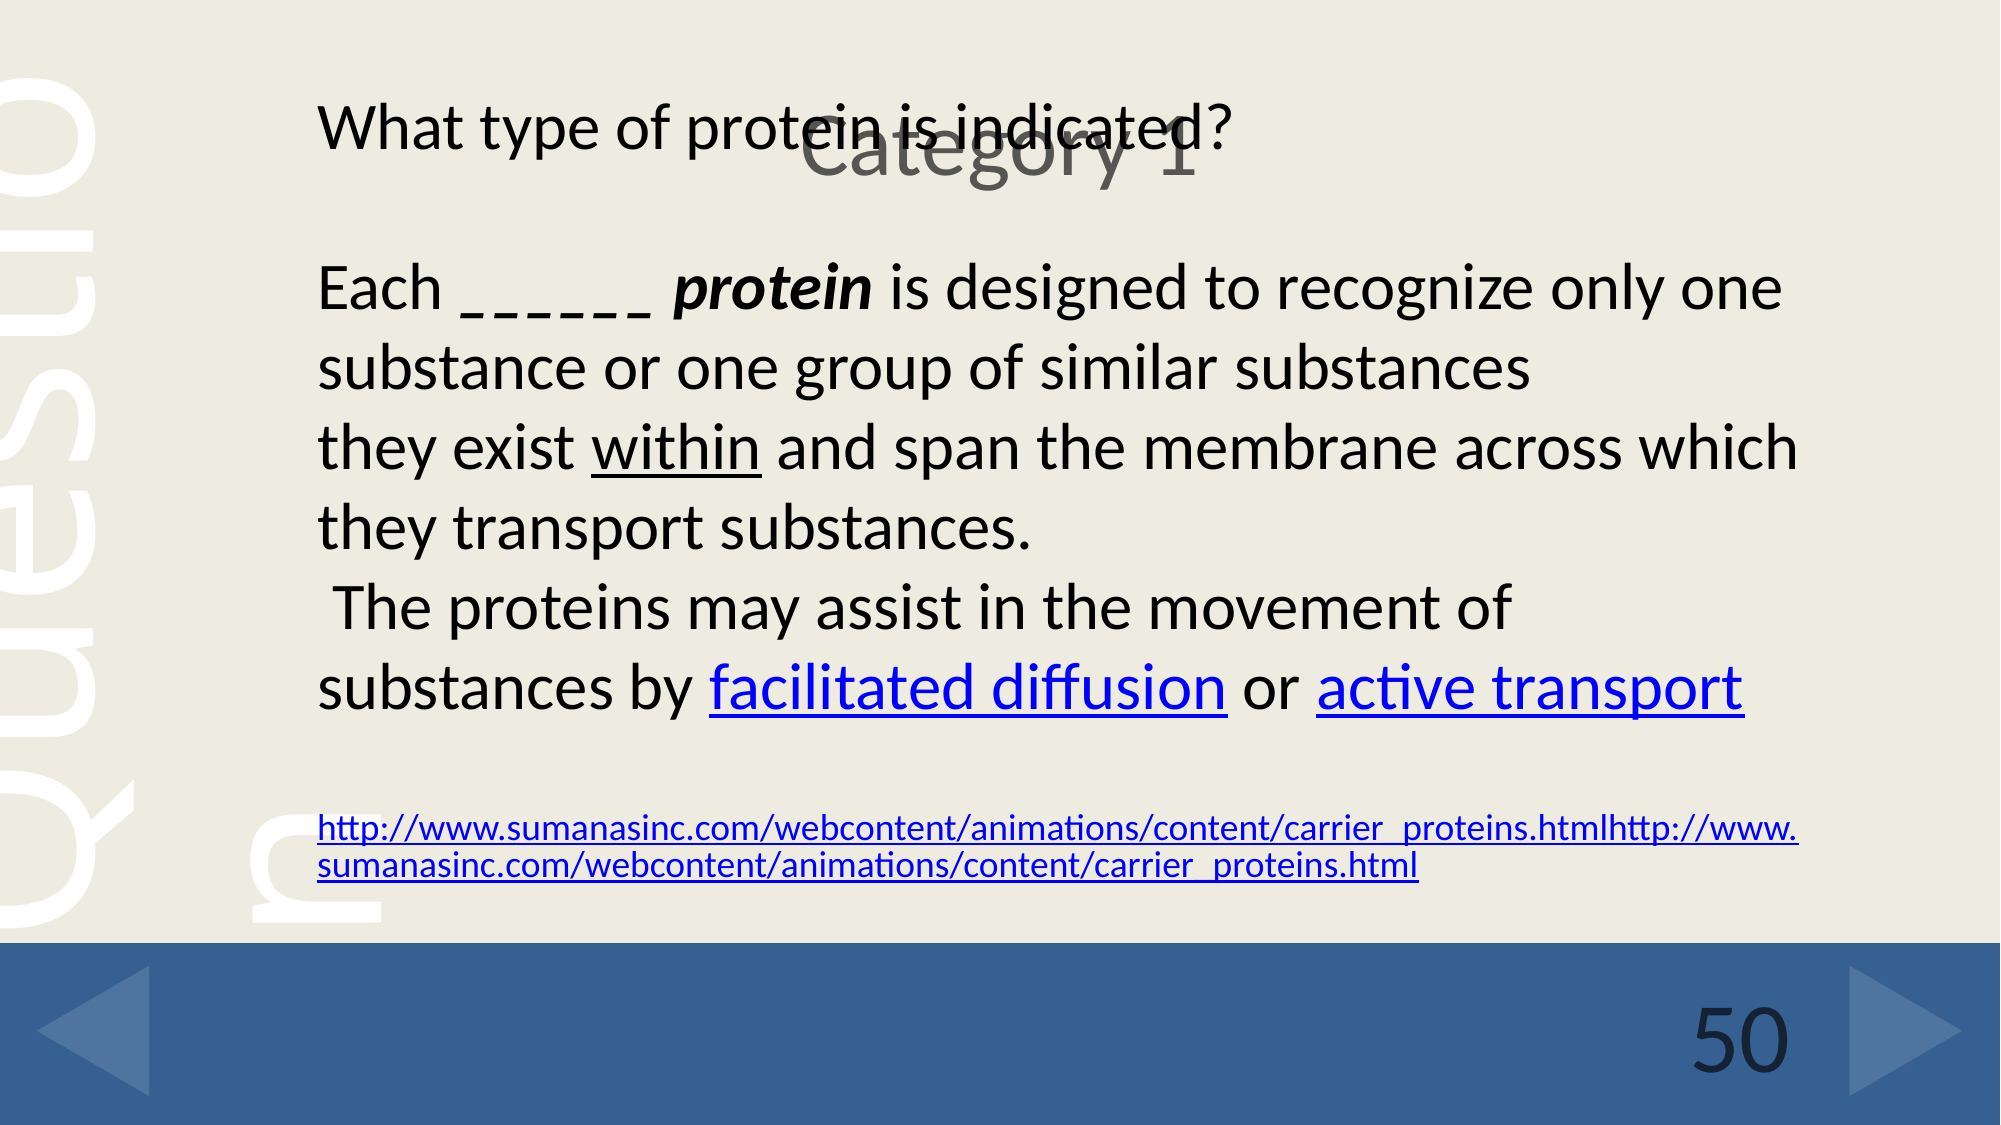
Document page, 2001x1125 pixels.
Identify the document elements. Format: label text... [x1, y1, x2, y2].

list What type of protein is indicated? Each ______ protein is designed to recognize only one substance or one group of similar substances they exist within and span the membrane across which they transport substances. The proteins may assist in the movement of substances by facilitated diffusion or active transport http://www.sumanasinc.com/webcontent/animations/content/carrier_proteins.htmlhttp://www.sumanasinc.com/webcontent/animations/content/carrier_proteins.html [302, 233, 1824, 877]
list 50 [1494, 967, 1806, 1097]
title Category 1 [99, 45, 1900, 233]
